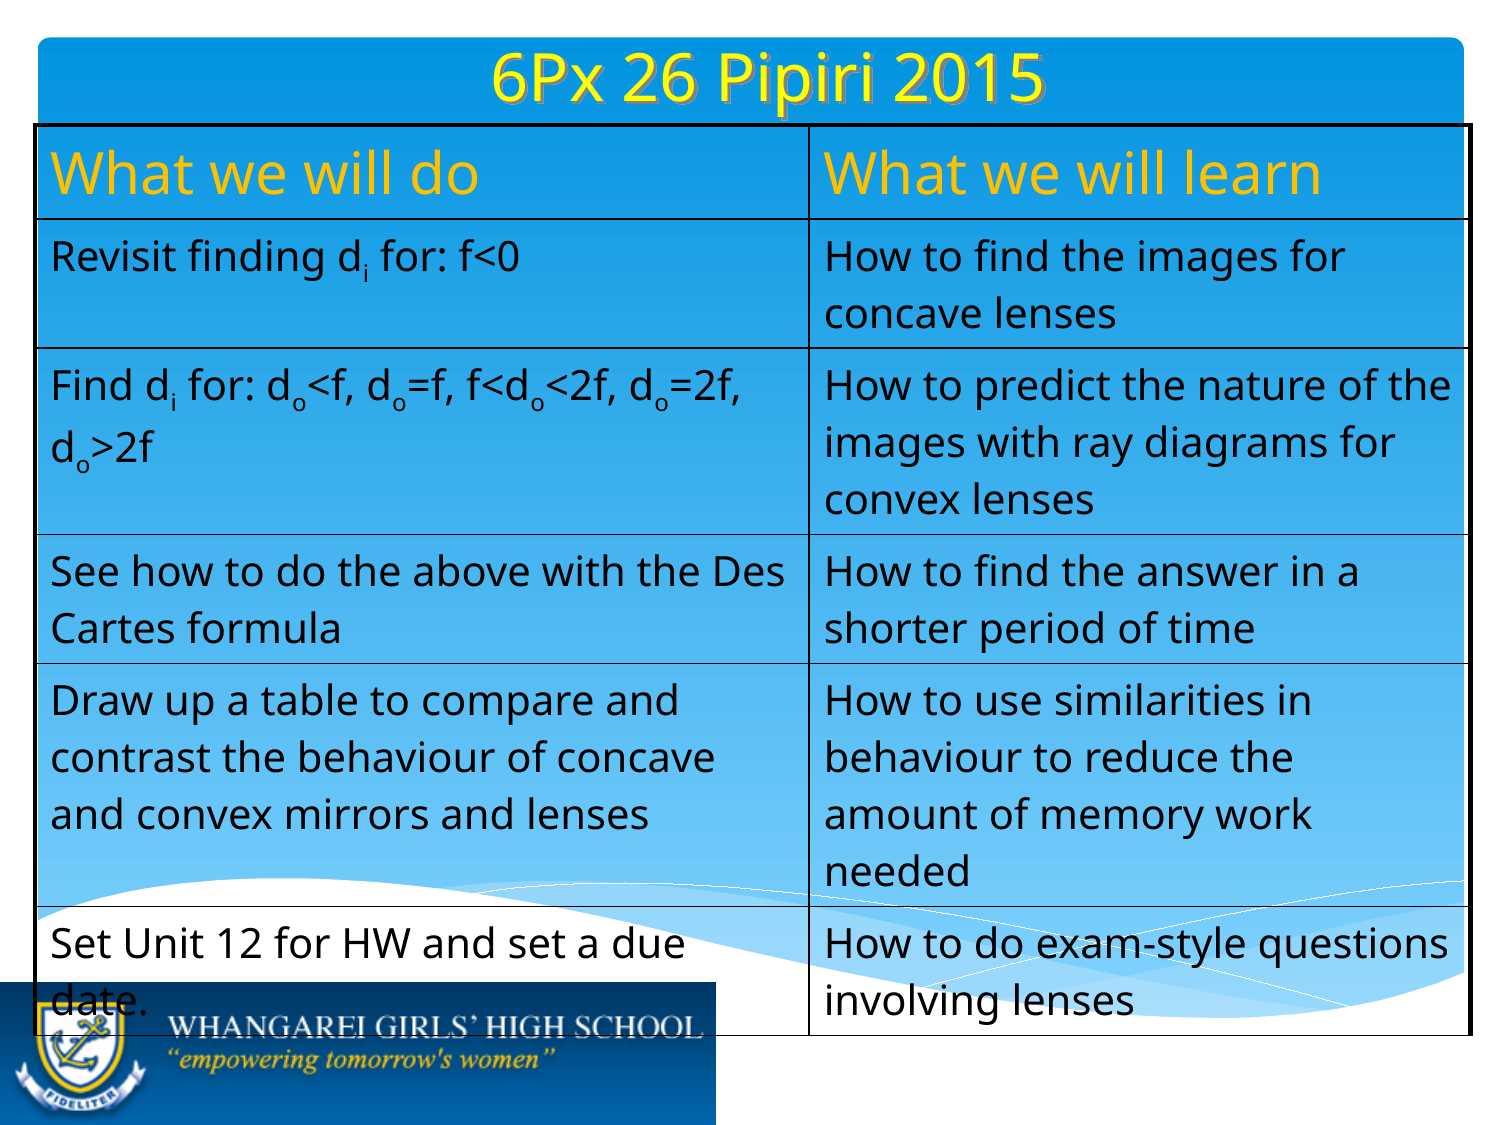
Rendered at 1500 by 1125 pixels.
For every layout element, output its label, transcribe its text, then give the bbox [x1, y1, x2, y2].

text_box 6Px 26 Pipiri 2015 [162, 24, 1375, 123]
picture [0, 982, 716, 1125]
table_cell Find di for: do<f, do=f, f<do<2f, do=2f, do>2f [37, 349, 808, 534]
table_cell How to do exam-style questions involving lenses [810, 907, 1468, 1035]
table_cell Revisit finding di for: f<0 [37, 220, 808, 347]
table_cell How to find the answer in a shorter period of time [810, 535, 1468, 663]
table_cell How to predict the nature of the images with ray diagrams for convex lenses [810, 349, 1468, 534]
table_cell See how to do the above with the Des Cartes formula [37, 535, 808, 663]
table_cell Set Unit 12 for HW and set a due date. [37, 907, 808, 1035]
table_cell Draw up a table to compare and contrast the behaviour of concave and convex mirrors and lenses [37, 664, 808, 906]
table_header What we will learn [810, 127, 1468, 218]
table_cell How to use similarities in behaviour to reduce the amount of memory work needed [810, 664, 1468, 906]
table_cell How to find the images for concave lenses [810, 220, 1468, 347]
table_header What we will do [37, 127, 808, 218]
